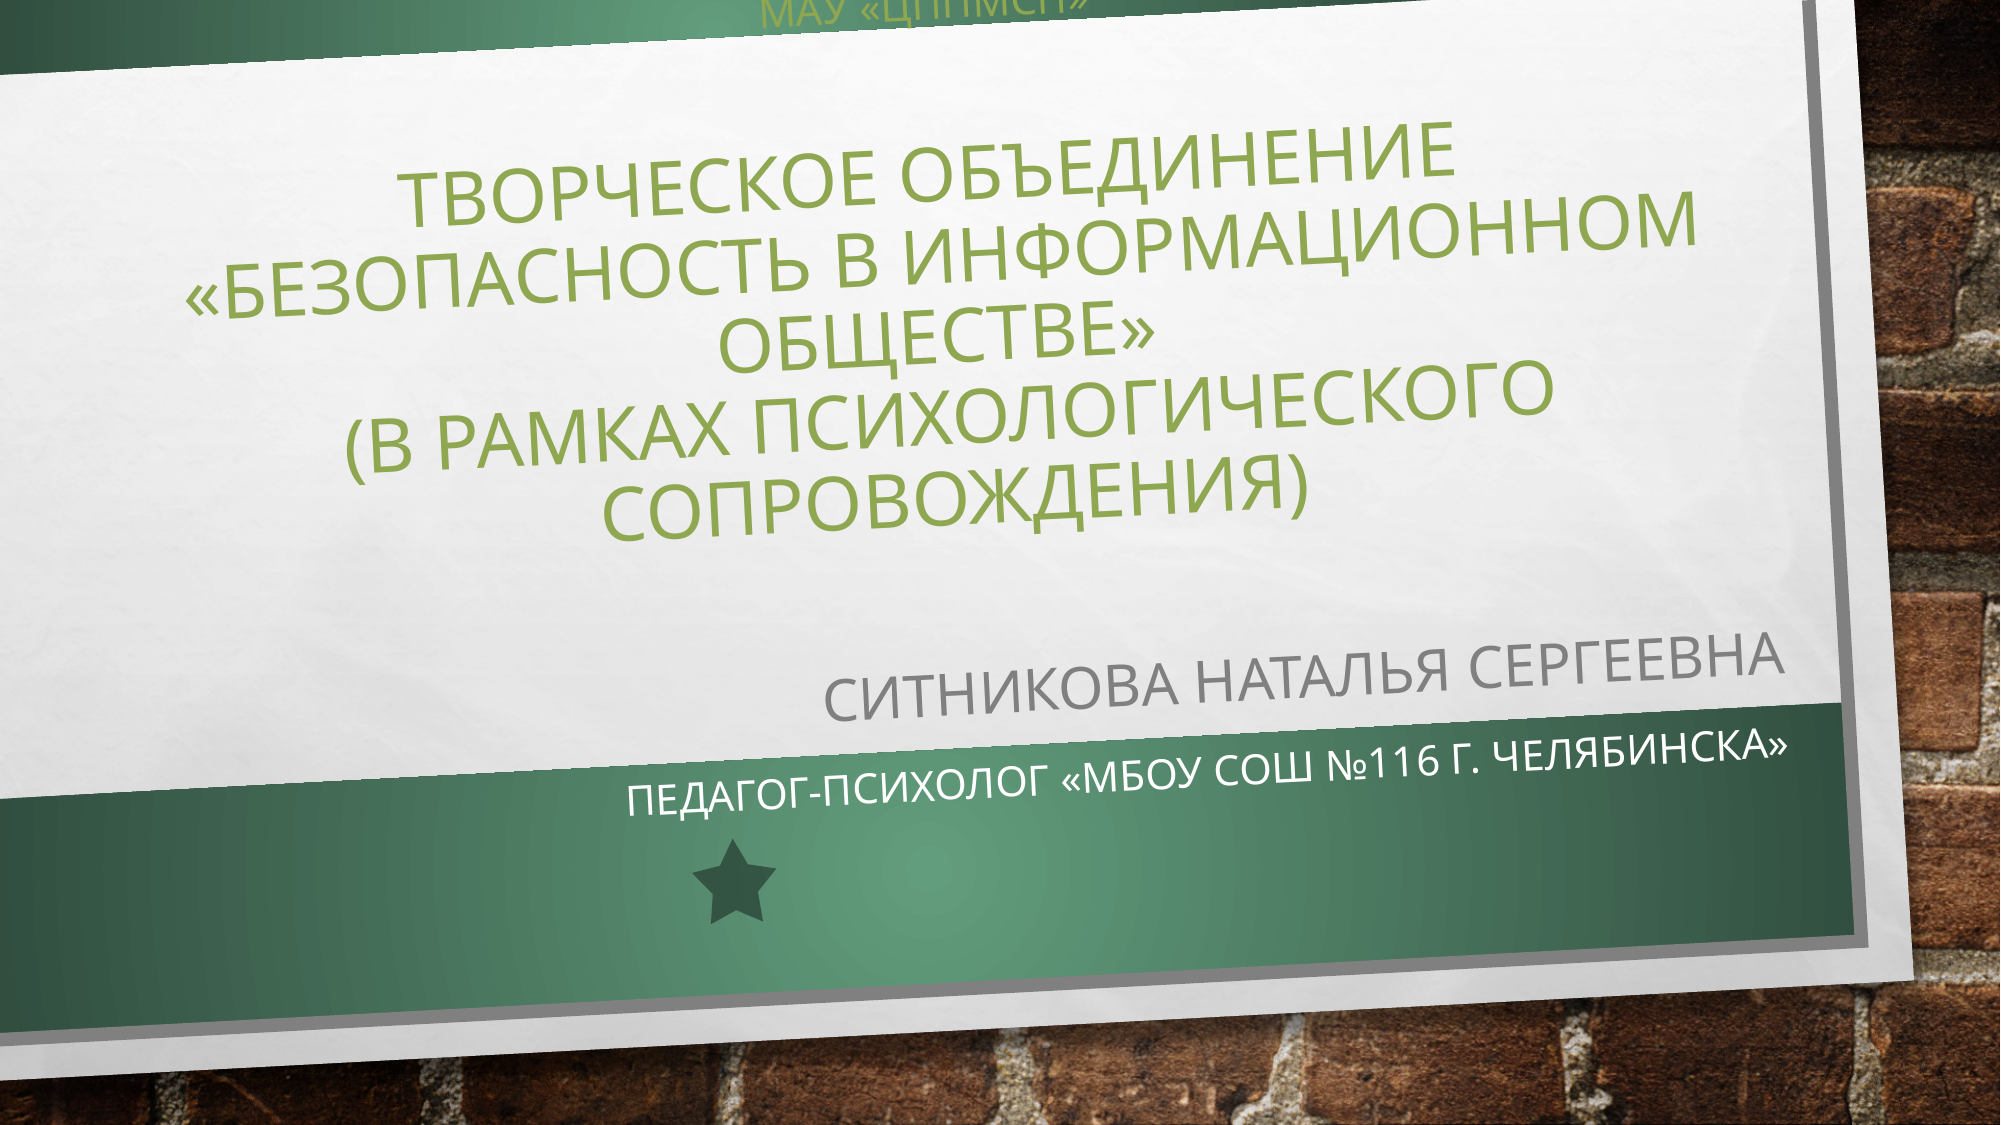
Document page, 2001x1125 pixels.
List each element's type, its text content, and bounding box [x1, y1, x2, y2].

title МАУ «ЦППМСП» творческое объединение «Безопасность в информационном обществе» (в рамках психологического сопровождения) [135, 67, 1761, 660]
subtitle Ситникова Наталья Сергеевна Педагог-психолог «МБОУ СОШ №116 г. Челябинска» [198, 591, 1802, 765]
picture [0, 0, 2000, 1125]
